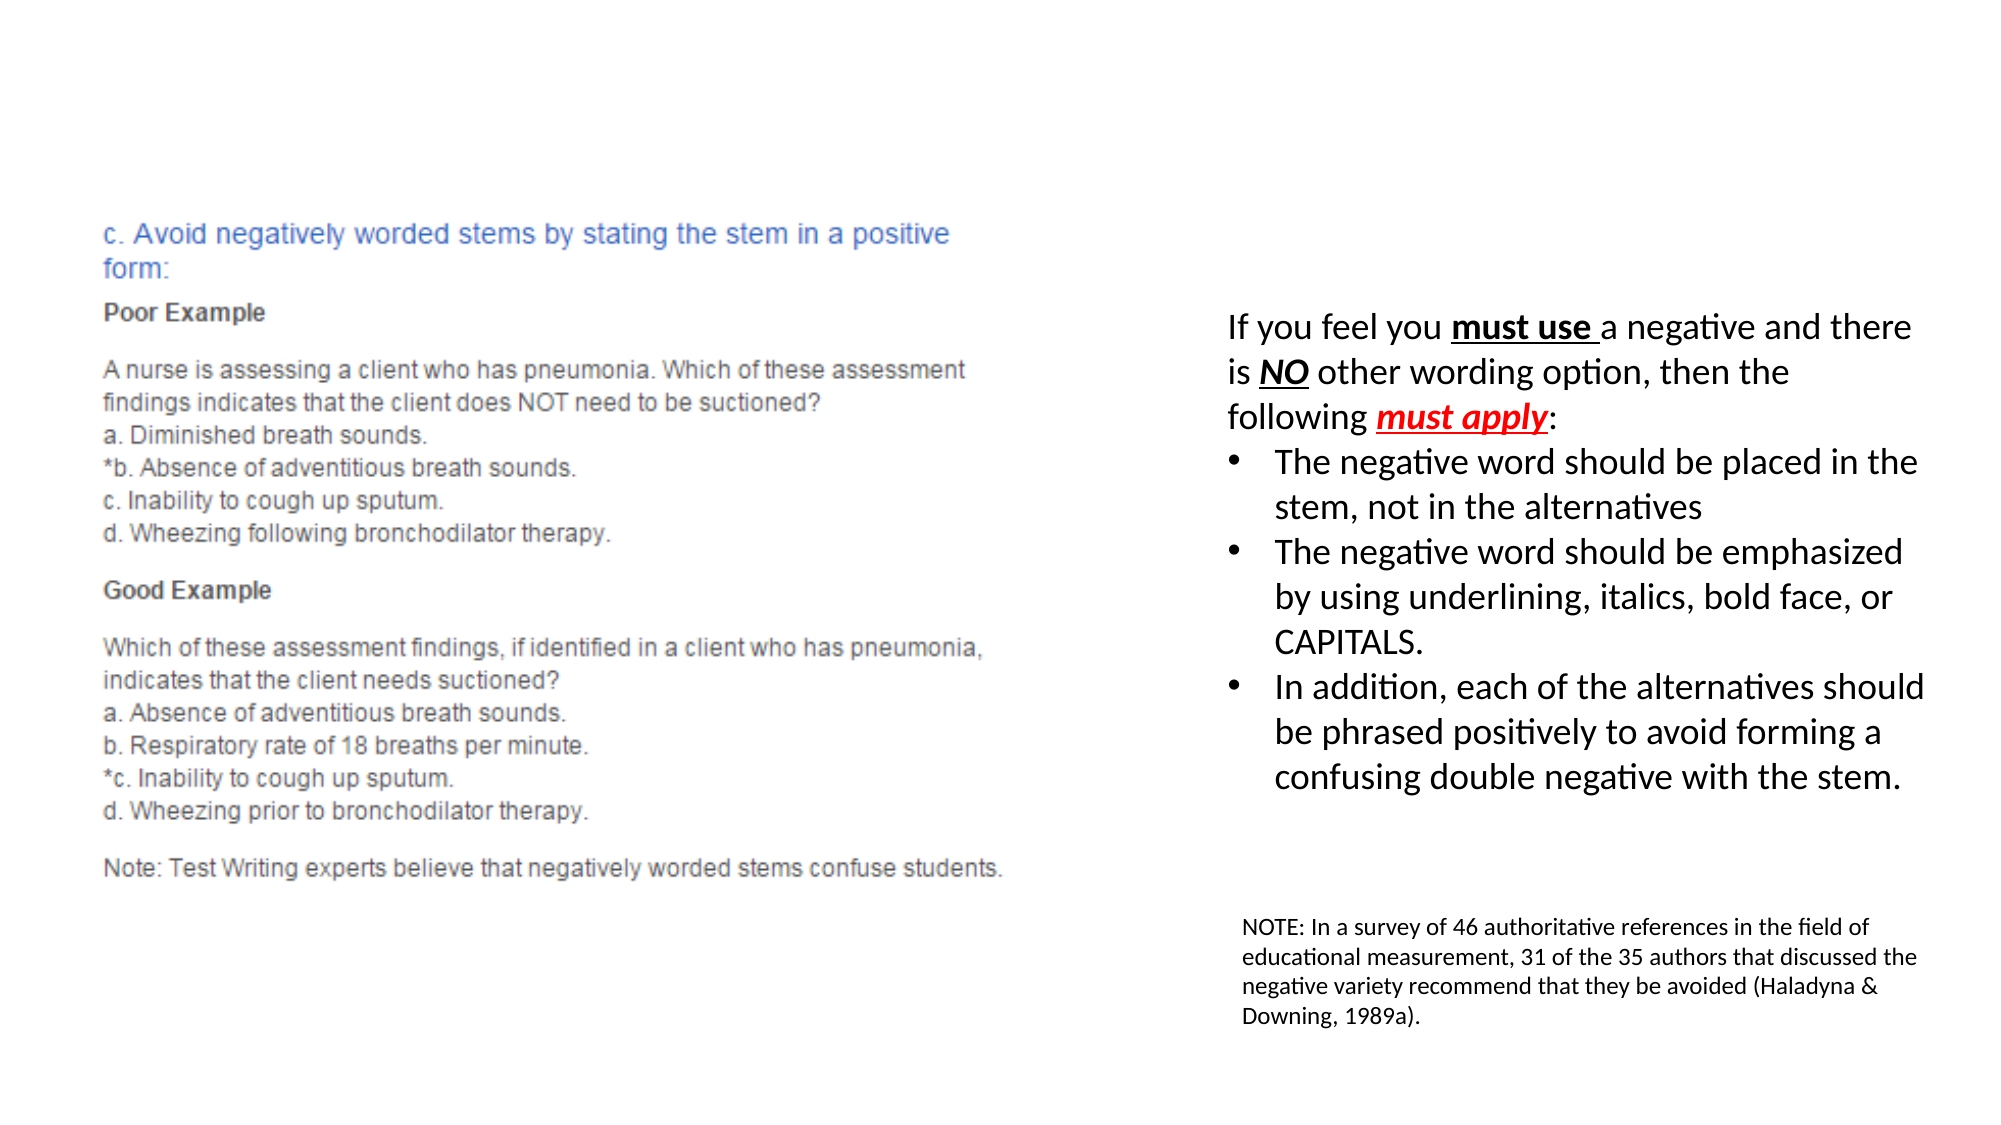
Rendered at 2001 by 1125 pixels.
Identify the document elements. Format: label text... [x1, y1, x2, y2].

text_box If you feel you must use a negative and there is NO other wording option, then the following must apply: The negative word should be placed in the stem, not in the alternatives The negative word should be emphasized by using underlining, italics, bold face, or CAPITALS. In addition, each of the alternatives should be phrased positively to avoid forming a confusing double negative with the stem. [1212, 294, 1943, 810]
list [71, 187, 1071, 916]
text_box NOTE: In a survey of 46 authoritative references in the field of educational measurement, 31 of the 35 authors that discussed the negative variety recommend that they be avoided (Haladyna & Downing, 1989a). [1227, 902, 1958, 1039]
